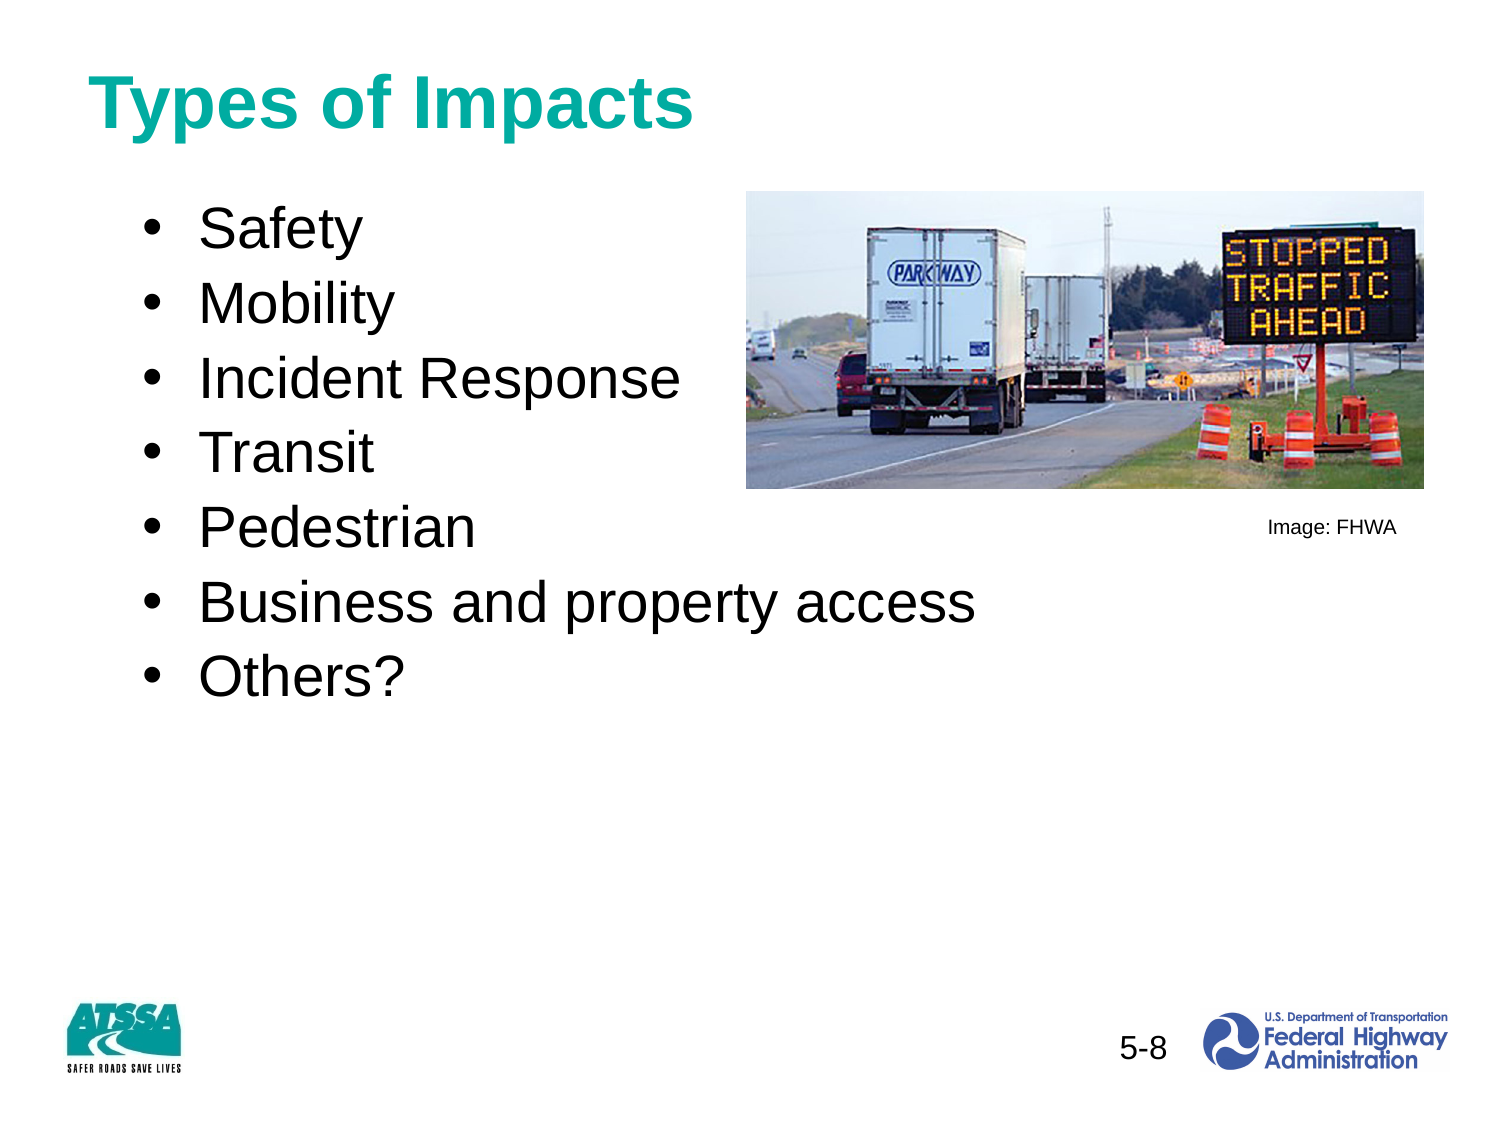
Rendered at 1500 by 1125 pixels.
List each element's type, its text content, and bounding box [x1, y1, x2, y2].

list Safety Mobility Incident Response Transit Pedestrian Business and property access Others? [127, 191, 1424, 934]
text_box Image: FHWA [1252, 506, 1453, 547]
picture [745, 190, 1425, 489]
title Types of Impacts [73, 44, 1424, 153]
picture [63, 997, 185, 1077]
picture [1200, 1008, 1450, 1072]
